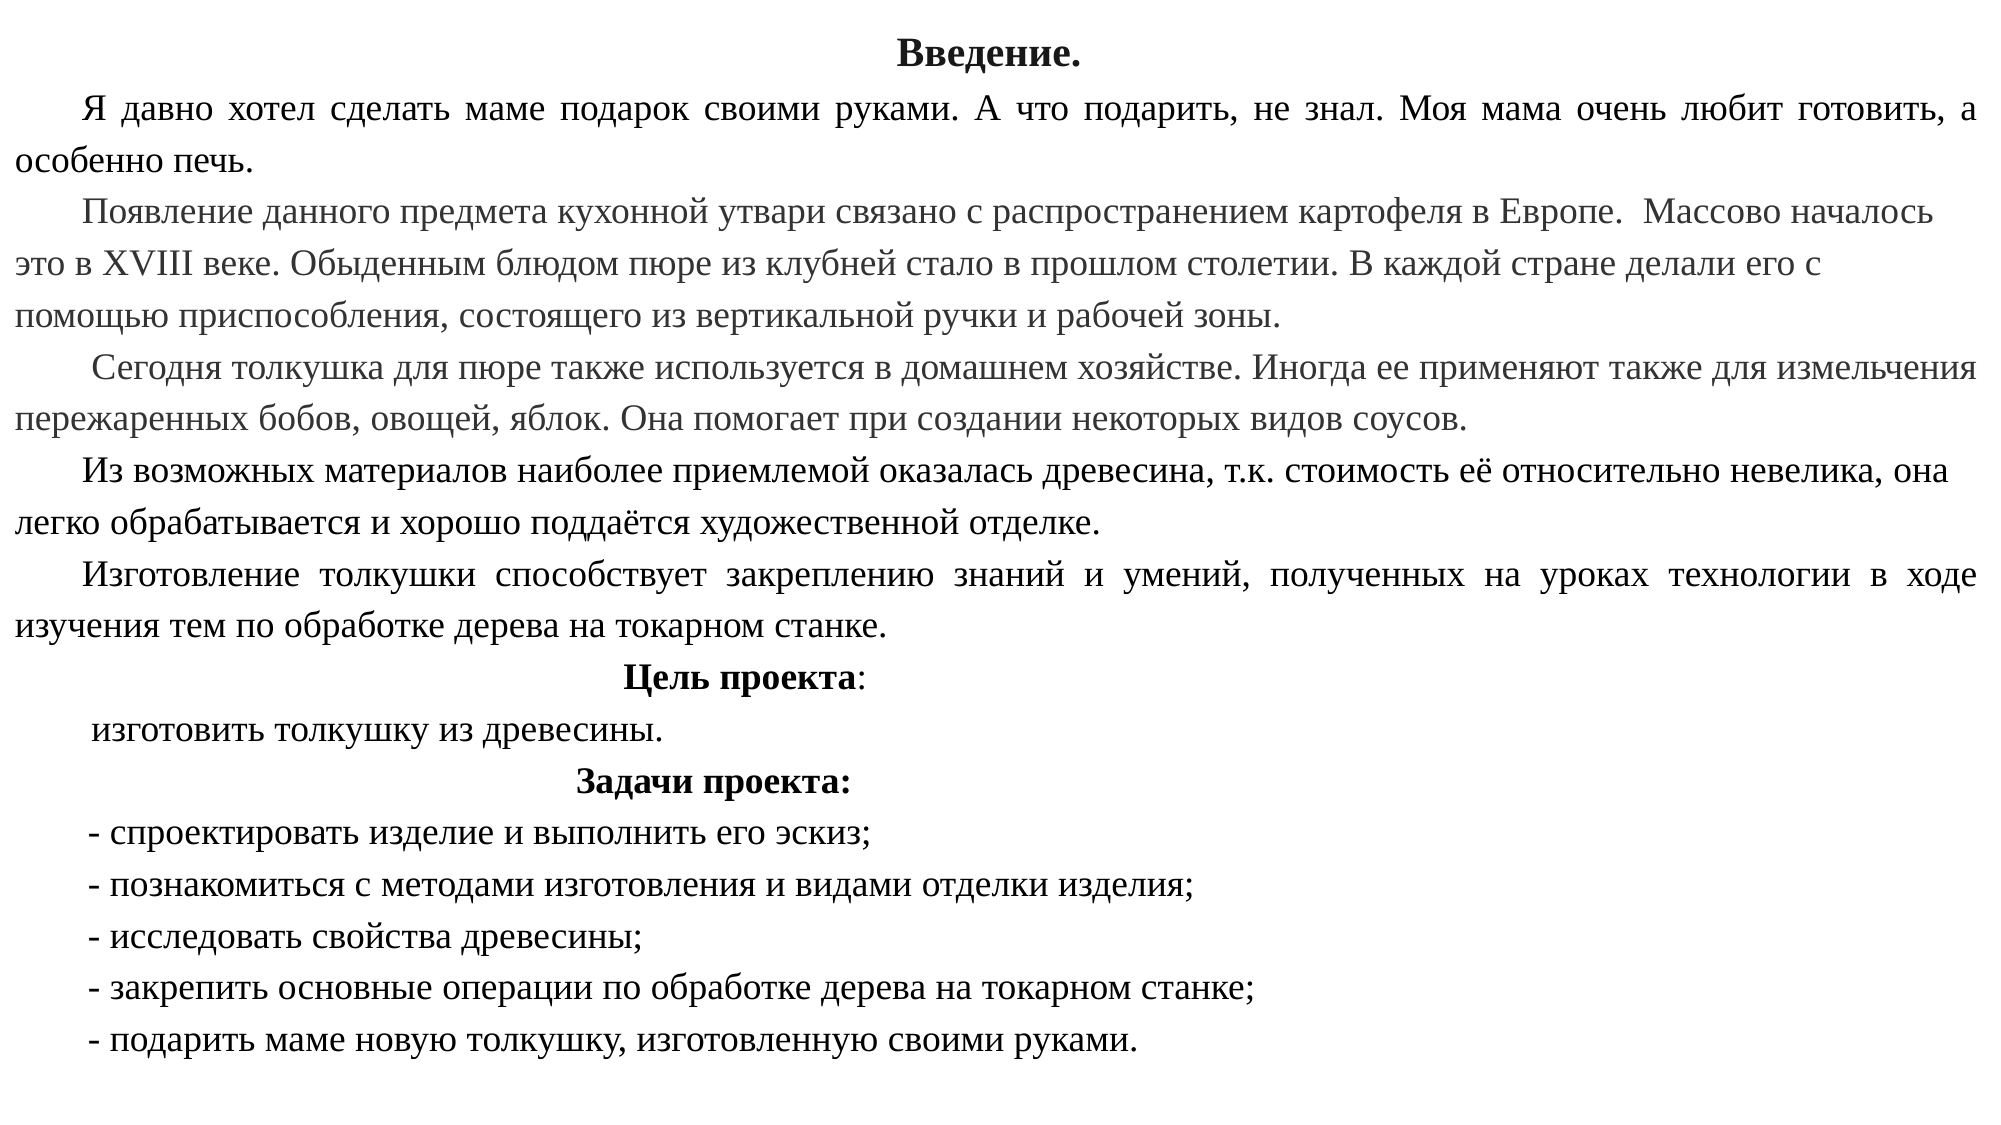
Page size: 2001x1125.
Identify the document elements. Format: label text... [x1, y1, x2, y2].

text_box Введение. Я давно хотел сделать маме подарок своими руками. А что подарить, не знал. Моя мама очень любит готовить, а особенно печь. Появление данного предмета кухонной утвари связано с распространением картофеля в Европе. Массово началось это в XVIII веке. Обыденным блюдом пюре из клубней стало в прошлом столетии. В каждой стране делали его с помощью приспособления, состоящего из вертикальной ручки и рабочей зоны. Сегодня толкушка для пюре также используется в домашнем хозяйстве. Иногда ее применяют также для измельчения пережаренных бобов, овощей, яблок. Она помогает при создании некоторых видов соусов. Из возможных материалов наиболее приемлемой оказалась древесина, т.к. стоимость её относительно невелика, она легко обрабатывается и хорошо поддаётся художественной отделке. Изготовление толкушки способствует закреплению знаний и умений, полученных на уроках технологии в ходе изучения тем по обработке дерева на токарном станке. Цель проекта: изготовить толкушку из древесины. Задачи проекта: - спроектировать изделие и выполнить его эскиз; - познакомиться с методами изготовления и видами отделки изделия; - исследовать свойства древесины; - закрепить основные операции по обработке дерева на токарном станке; - подарить маме новую толкушку, изготовленную своими руками. [0, 0, 2000, 1067]
